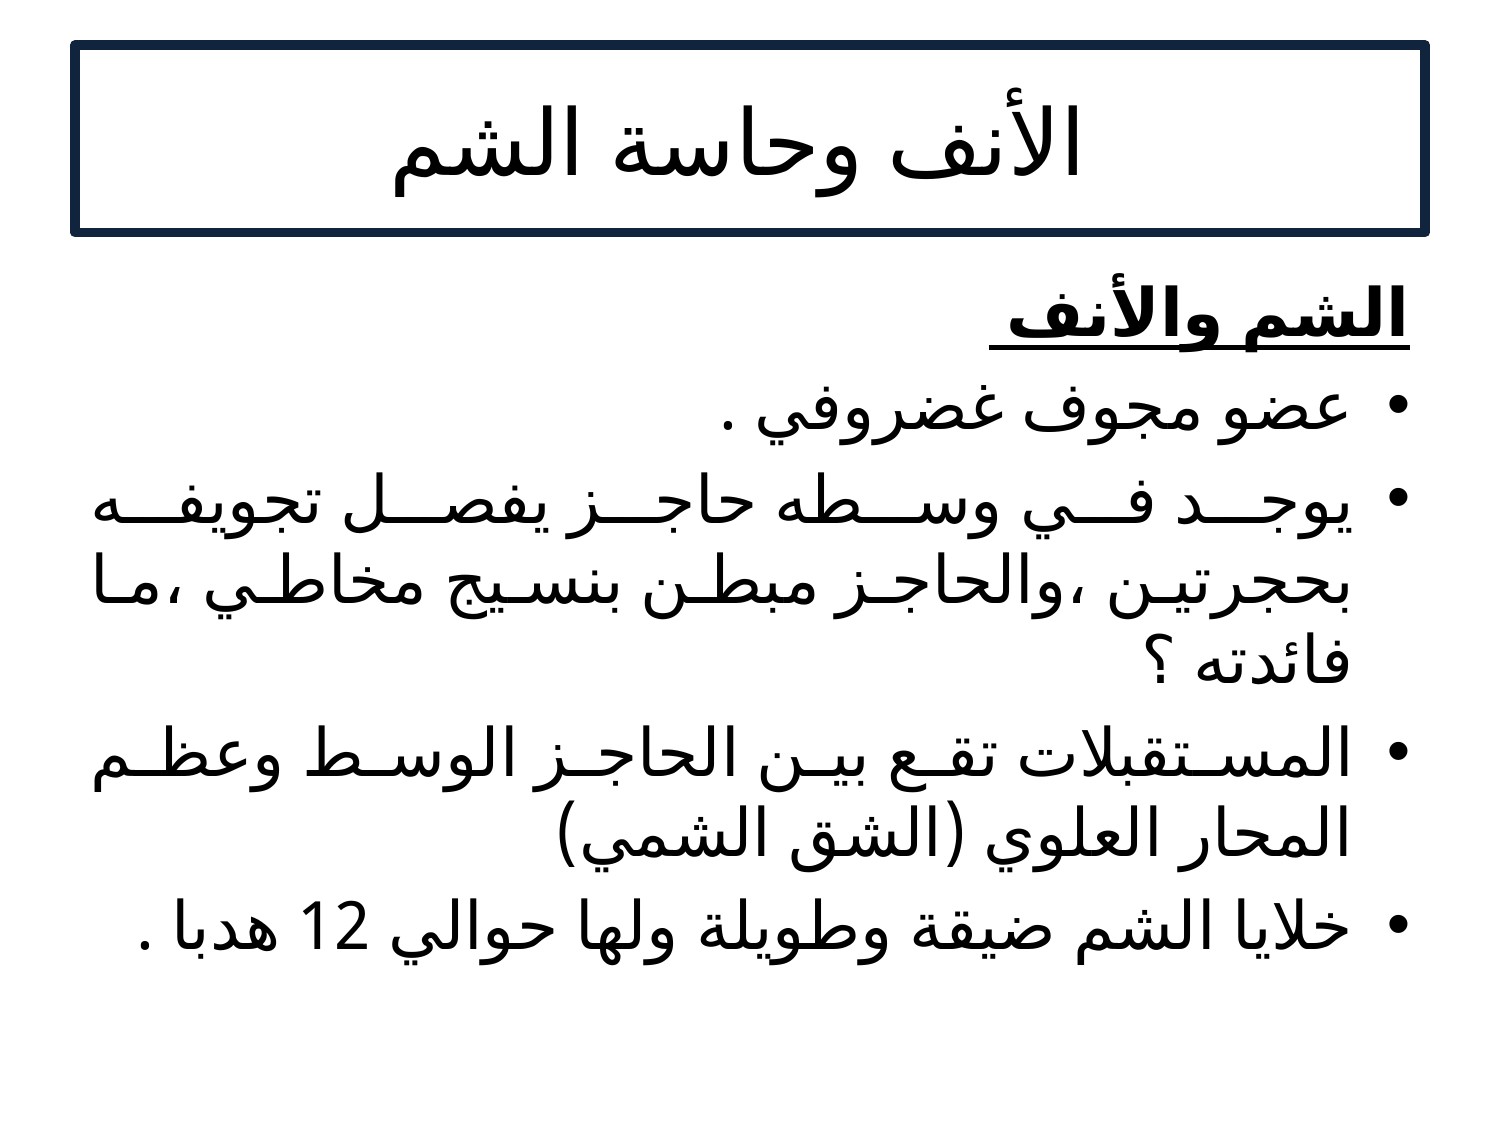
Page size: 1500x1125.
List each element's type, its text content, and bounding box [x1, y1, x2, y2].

list الشم والأنف عضو مجوف غضروفي . يوجد في وسطه حاجز يفصل تجويفه بحجرتين ،والحاجز مبطن بنسيج مخاطي ،ما فائدته ؟ المستقبلات تقع بين الحاجز الوسط وعظم المحار العلوي (الشق الشمي) خلايا الشم ضيقة وطويلة ولها حوالي 12 هدبا . [75, 262, 1425, 1005]
title الأنف وحاسة الشم [75, 45, 1425, 233]
